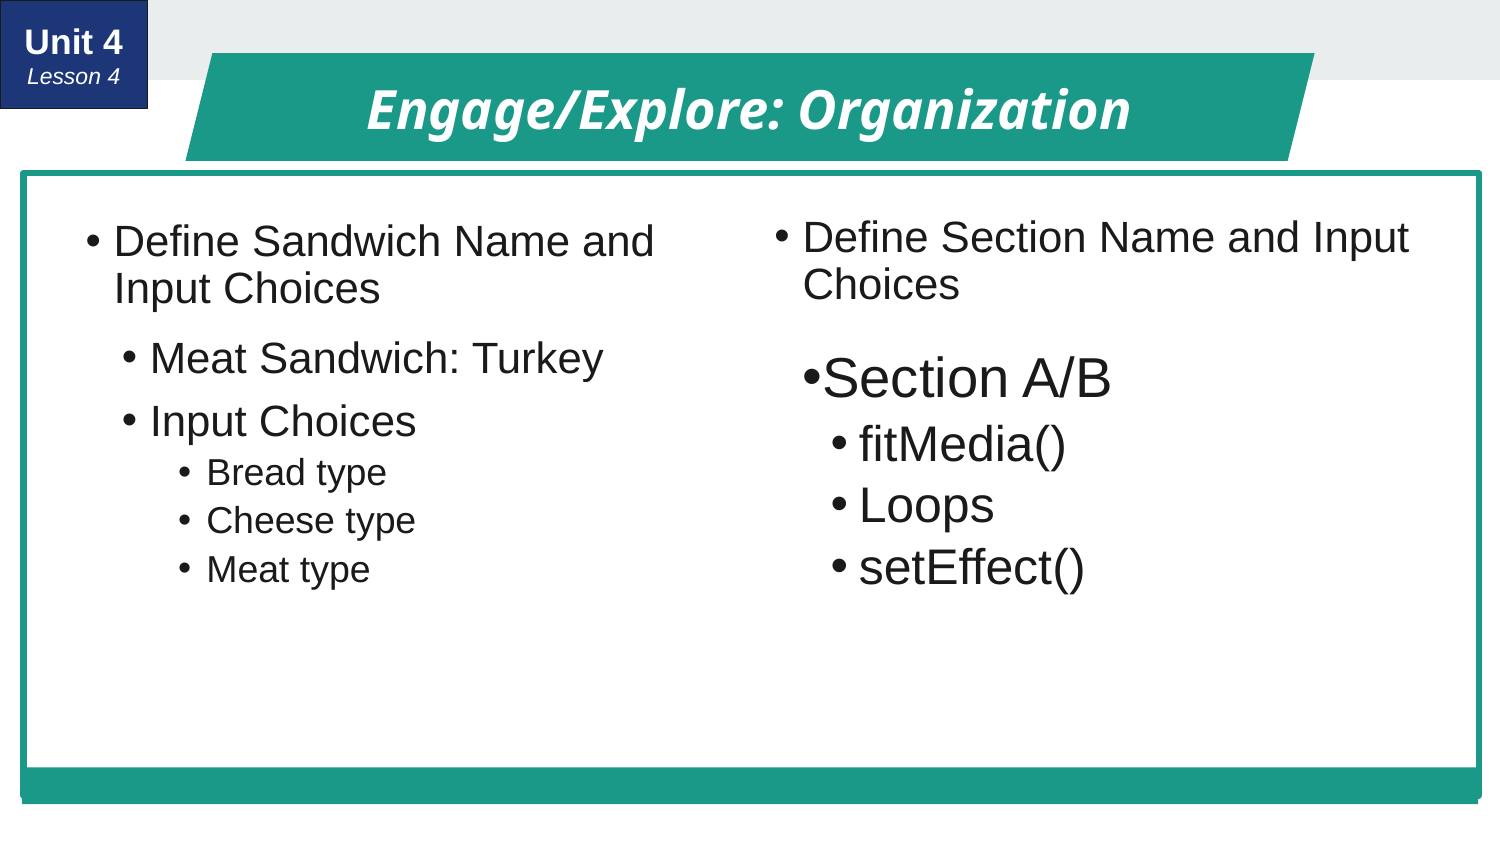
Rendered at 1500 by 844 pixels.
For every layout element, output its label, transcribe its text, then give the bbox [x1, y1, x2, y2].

text_box [22, 798, 1479, 805]
text_box [185, 53, 1315, 161]
text_box Unit 4 Lesson 4 [0, 0, 148, 109]
title Engage/Explore: Organization [221, 60, 1279, 155]
picture [26, 175, 1476, 793]
